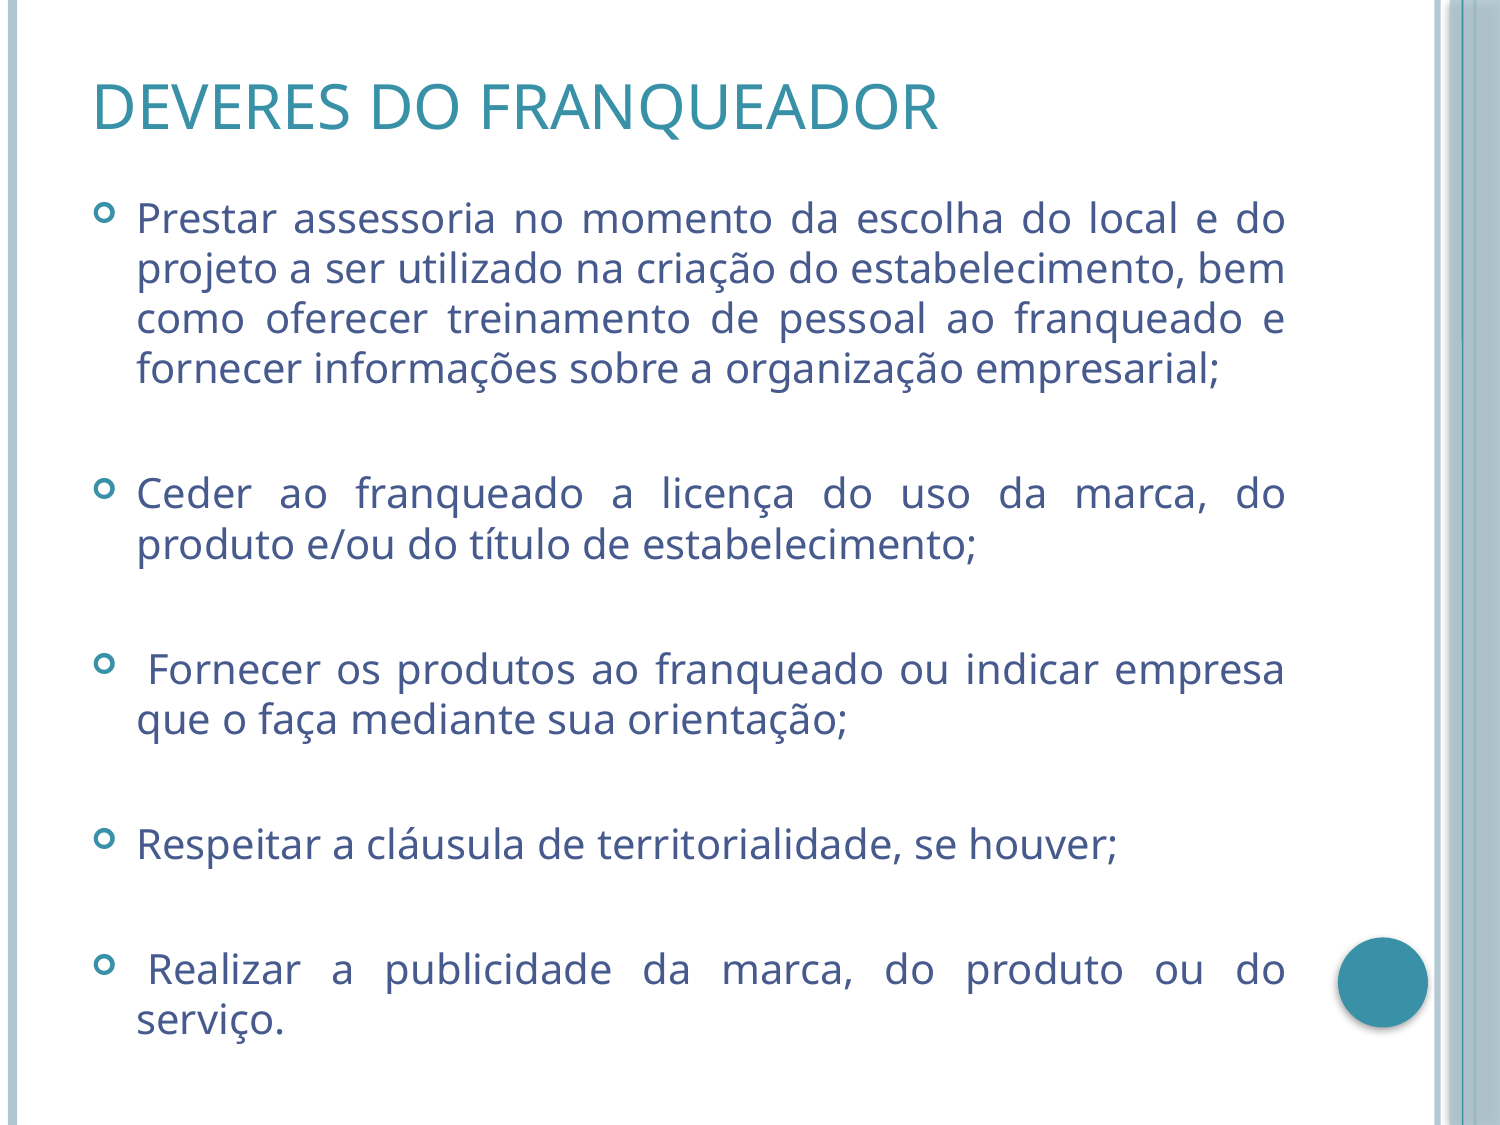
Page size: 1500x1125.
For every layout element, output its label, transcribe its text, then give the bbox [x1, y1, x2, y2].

title Deveres do Franqueador [76, 42, 1302, 150]
list Prestar assessoria no momento da escolha do local e do projeto a ser utilizado na criação do estabelecimento, bem como oferecer treinamento de pessoal ao franqueado e fornecer informações sobre a organização empresarial; Ceder ao franqueado a licença do uso da marca, do produto e/ou do título de estabelecimento; Fornecer os produtos ao franqueado ou indicar empresa que o faça mediante sua orientação; Respeitar a cláusula de territorialidade, se houver; Realizar a publicidade da marca, do produto ou do serviço. [76, 184, 1302, 1062]
